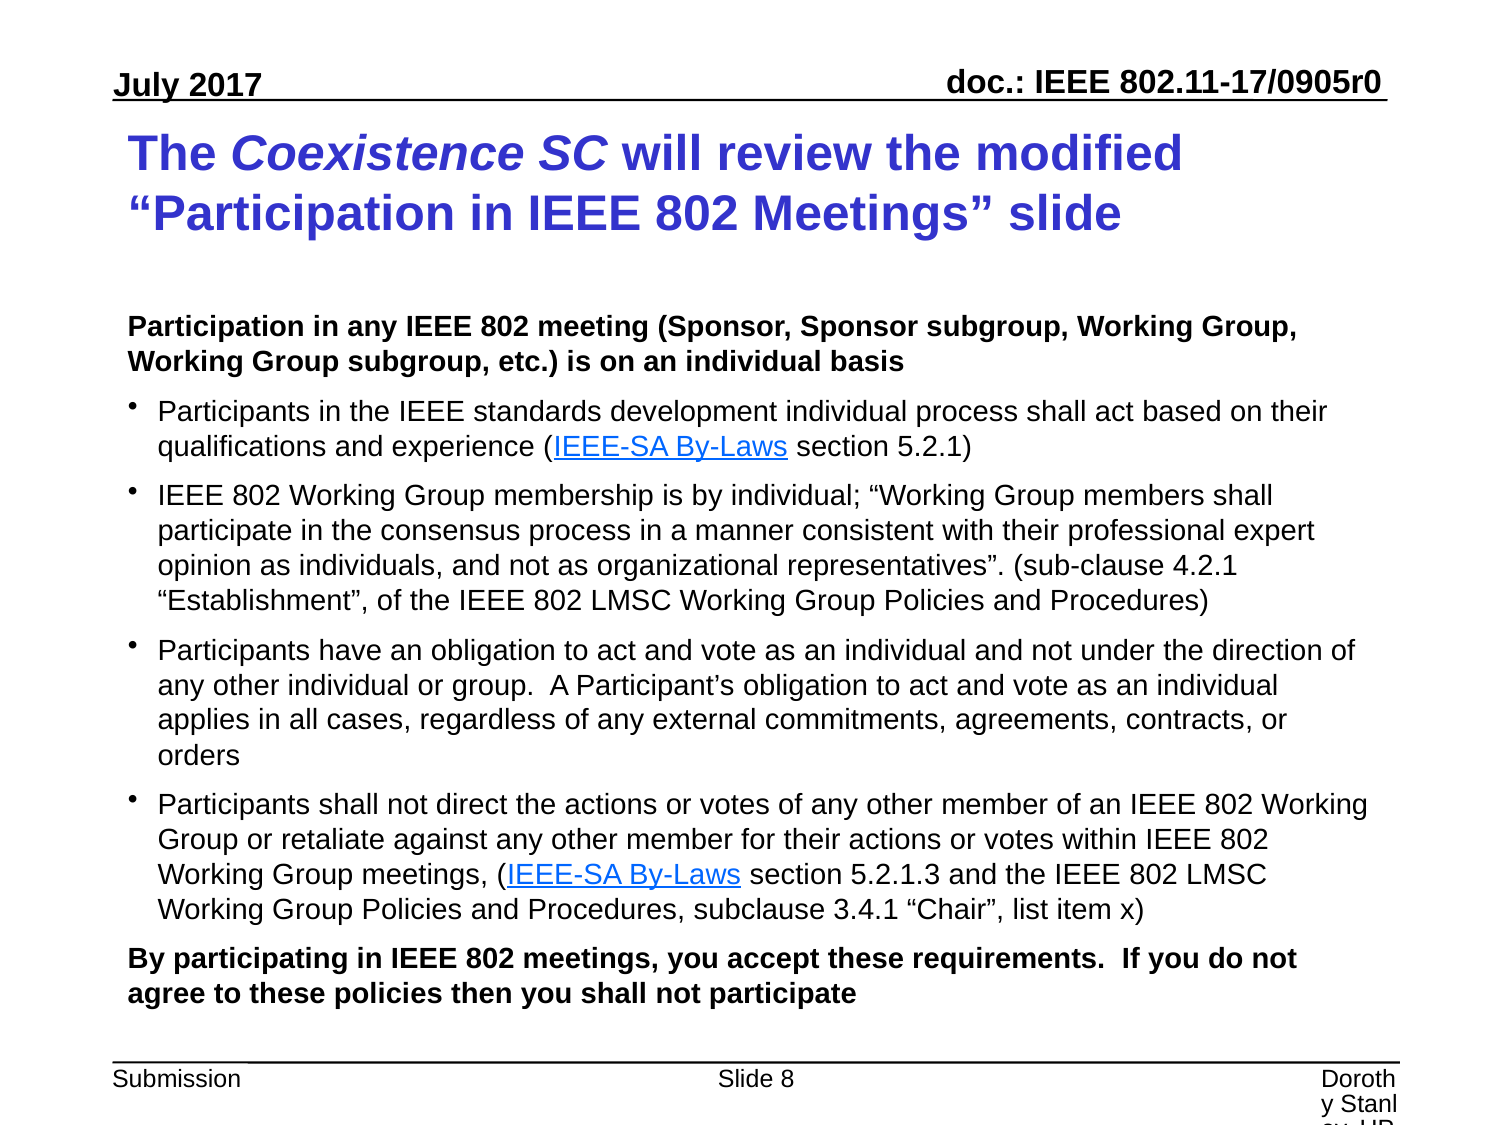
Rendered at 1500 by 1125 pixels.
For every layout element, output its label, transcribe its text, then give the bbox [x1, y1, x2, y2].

slide_number Slide 8 [709, 1061, 803, 1093]
list Participation in any IEEE 802 meeting (Sponsor, Sponsor subgroup, Working Group, Working Group subgroup, etc.) is on an individual basis Participants in the IEEE standards development individual process shall act based on their qualifications and experience (IEEE-SA By-Laws section 5.2.1) IEEE 802 Working Group membership is by individual; “Working Group members shall participate in the consensus process in a manner consistent with their professional expert opinion as individuals, and not as organizational representatives”. (sub-clause 4.2.1 “Establishment”, of the IEEE 802 LMSC Working Group Policies and Procedures) Participants have an obligation to act and vote as an individual and not under the direction of any other individual or group. A Participant’s obligation to act and vote as an individual applies in all cases, regardless of any external commitments, agreements, contracts, or orders Participants shall not direct the actions or votes of any other member of an IEEE 802 Working Group or retaliate against any other member for their actions or votes within IEEE 802 Working Group meetings, (IEEE-SA By-Laws section 5.2.1.3 and the IEEE 802 LMSC Working Group Policies and Procedures, subclause 3.4.1 “Chair”, list item x) By participating in IEEE 802 meetings, you accept these requirements. If you do not agree to these policies then you shall not participate [112, 299, 1388, 1038]
footer Dorothy Stanley, HP Enterprise [1320, 1061, 1402, 1093]
title The Coexistence SC will review the modified “Participation in IEEE 802 Meetings” slide [112, 112, 1388, 288]
